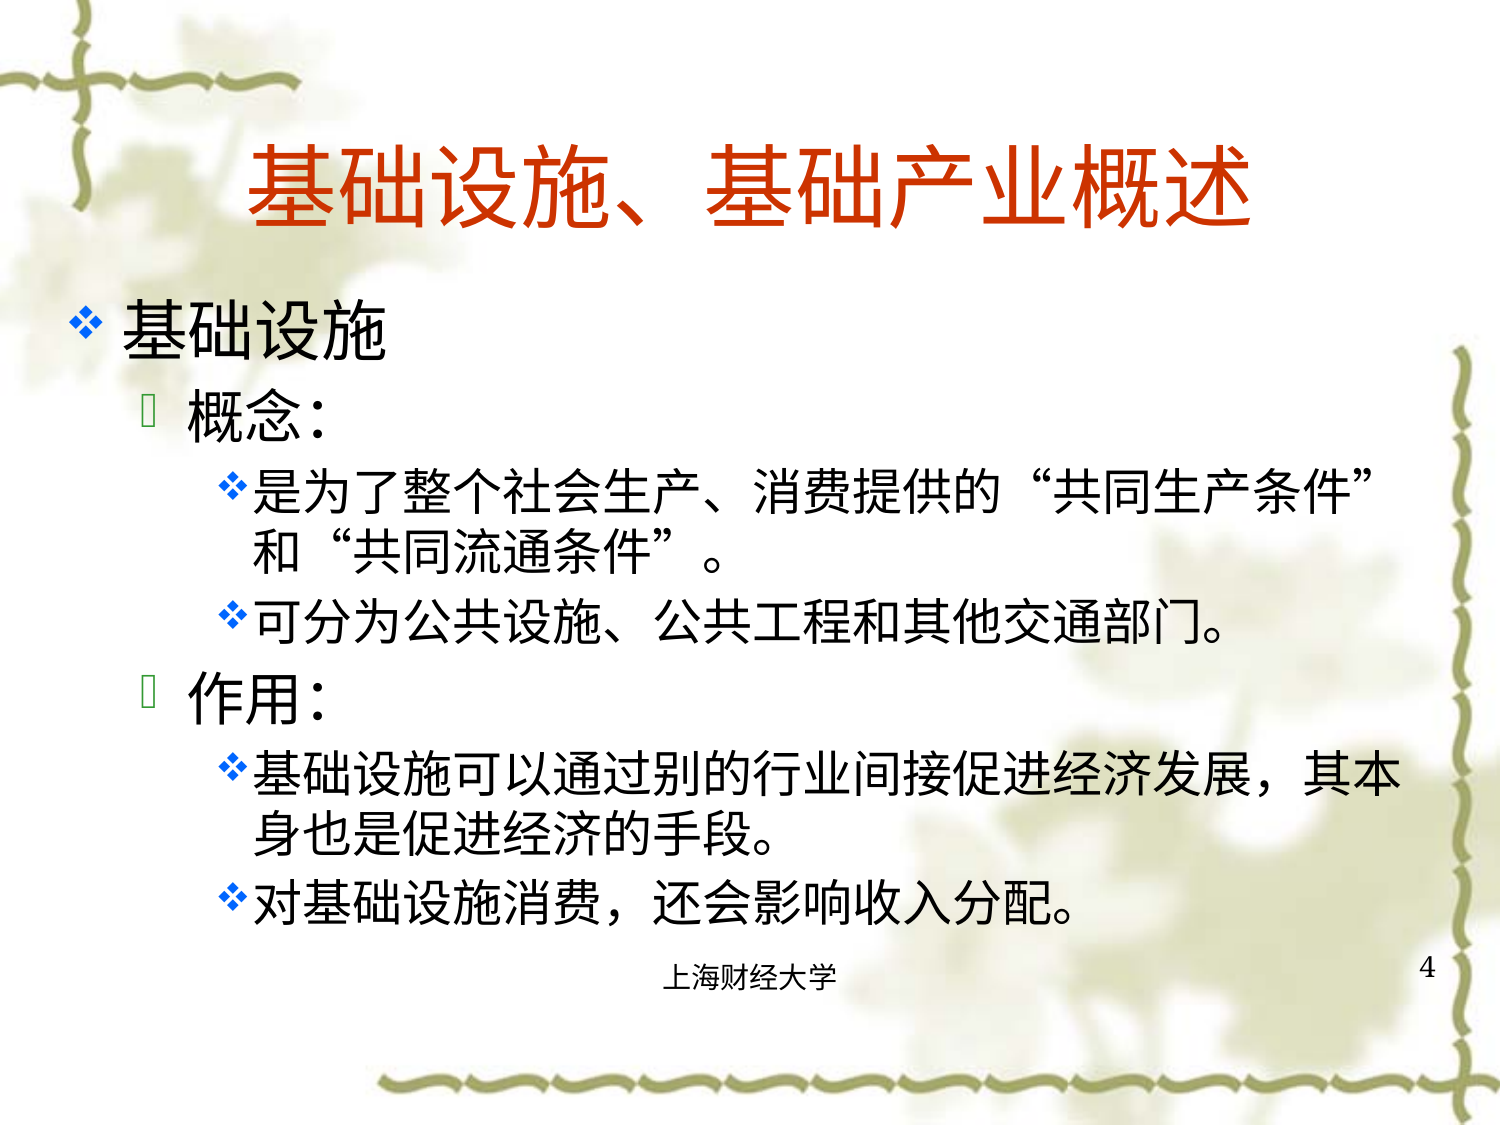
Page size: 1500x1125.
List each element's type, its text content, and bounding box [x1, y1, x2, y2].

slide_number 4 [1074, 940, 1451, 1066]
title 基础设施、基础产业概述 [49, 112, 1451, 259]
picture [0, 0, 1500, 1125]
list 基础设施 概念： 是为了整个社会生产、消费提供的“共同生产条件”和“共同流通条件”。 可分为公共设施、公共工程和其他交通部门。 作用： 基础设施可以通过别的行业间接促进经济发展，其本身也是促进经济的手段。 对基础设施消费，还会影响收入分配。 [49, 280, 1452, 963]
footer 上海财经大学 [512, 952, 988, 1066]
